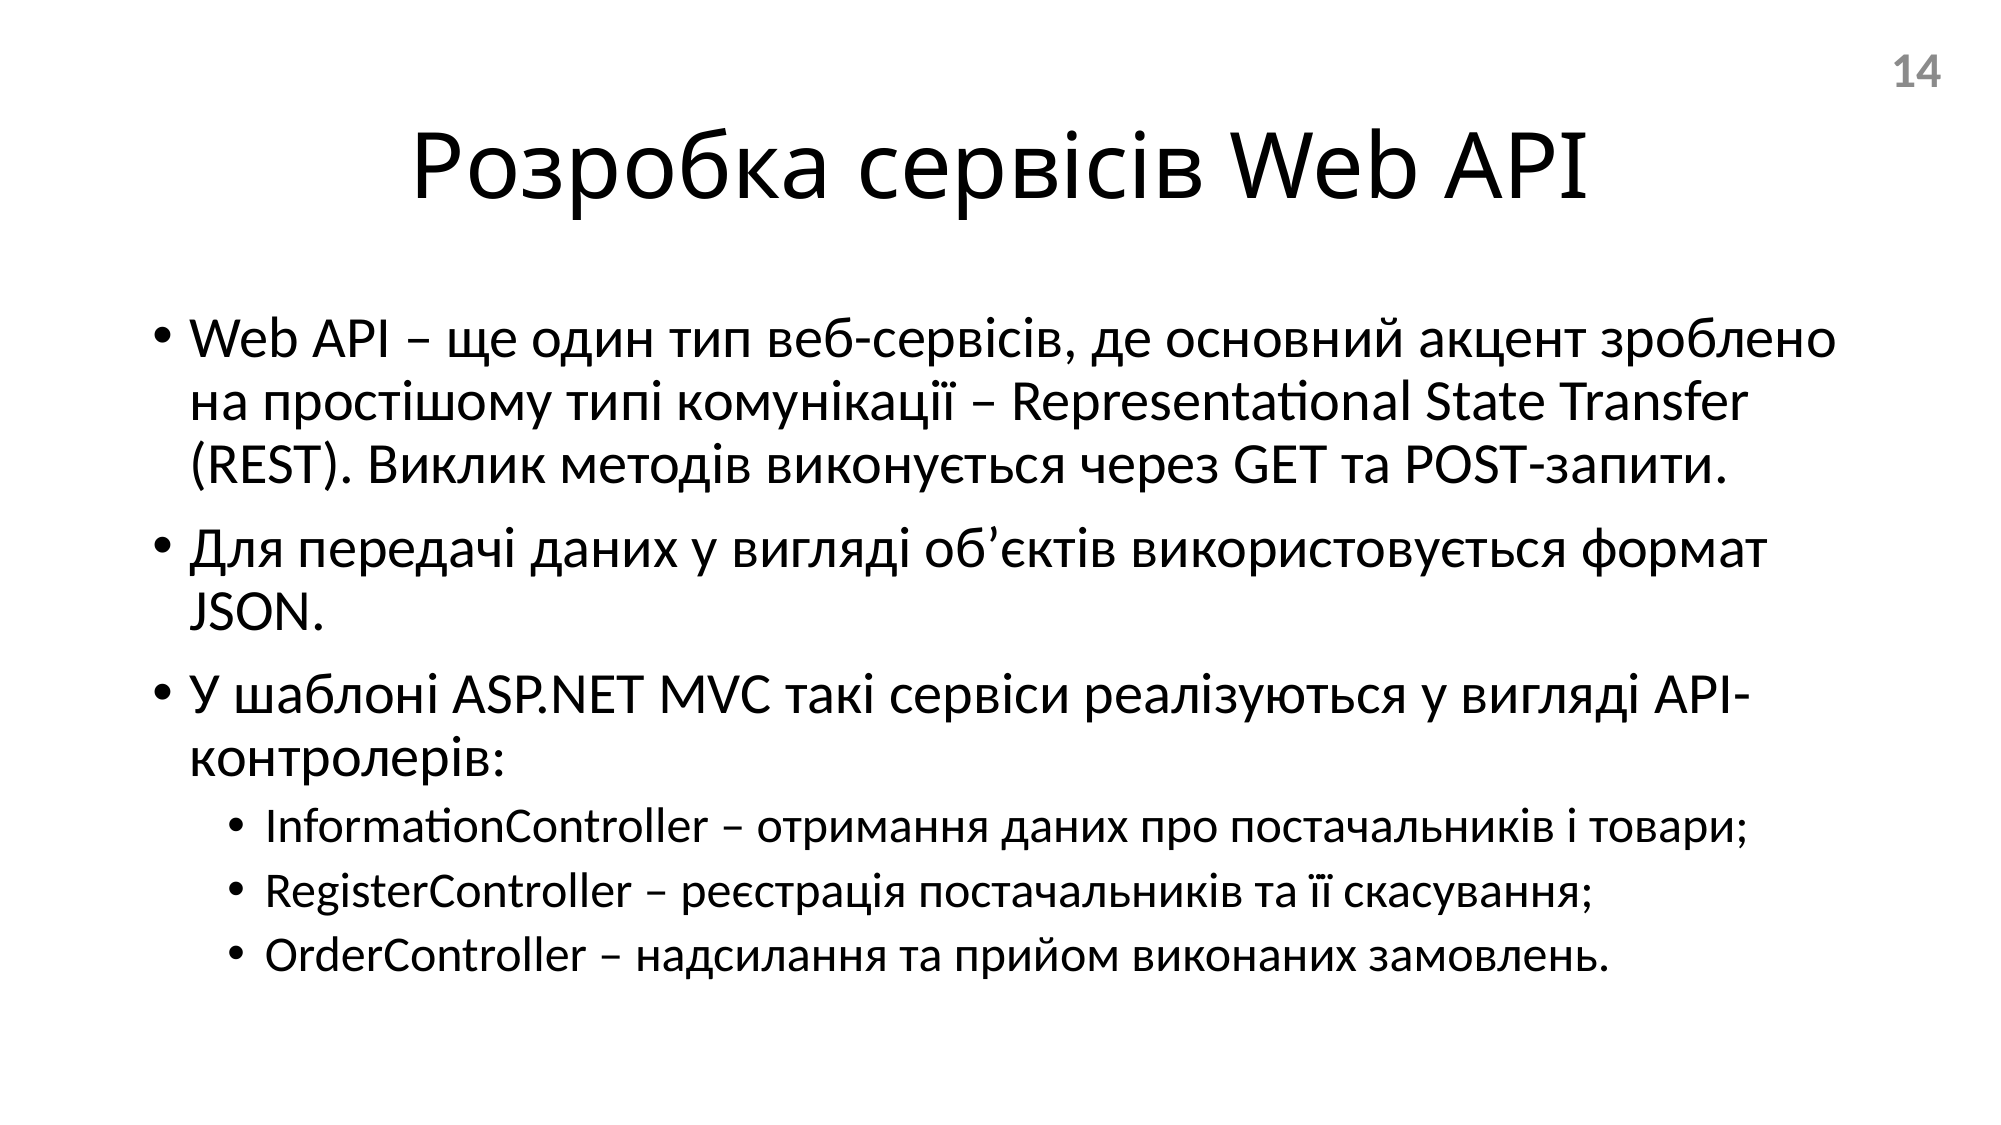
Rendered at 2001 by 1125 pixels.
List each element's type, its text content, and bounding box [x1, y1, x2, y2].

slide_number 14 [1506, 37, 1957, 98]
list Web API – ще один тип веб-сервісів, де основний акцент зроблено на простішому типі комунікації – Representational State Transfer (REST). Виклик методів виконується через GET та POST-запити. Для передачі даних у вигляді об’єктів використовується формат JSON. У шаблоні ASP.NET MVC такі сервіси реалізуються у вигляді API-контролерів: InformationController – отримання даних про постачальників і товари; RegisterController – реєстрація постачальників та її скасування; OrderController – надсилання та прийом виконаних замовлень. [137, 299, 1863, 1014]
title Розробка сервісів Web API [137, 59, 1863, 278]
